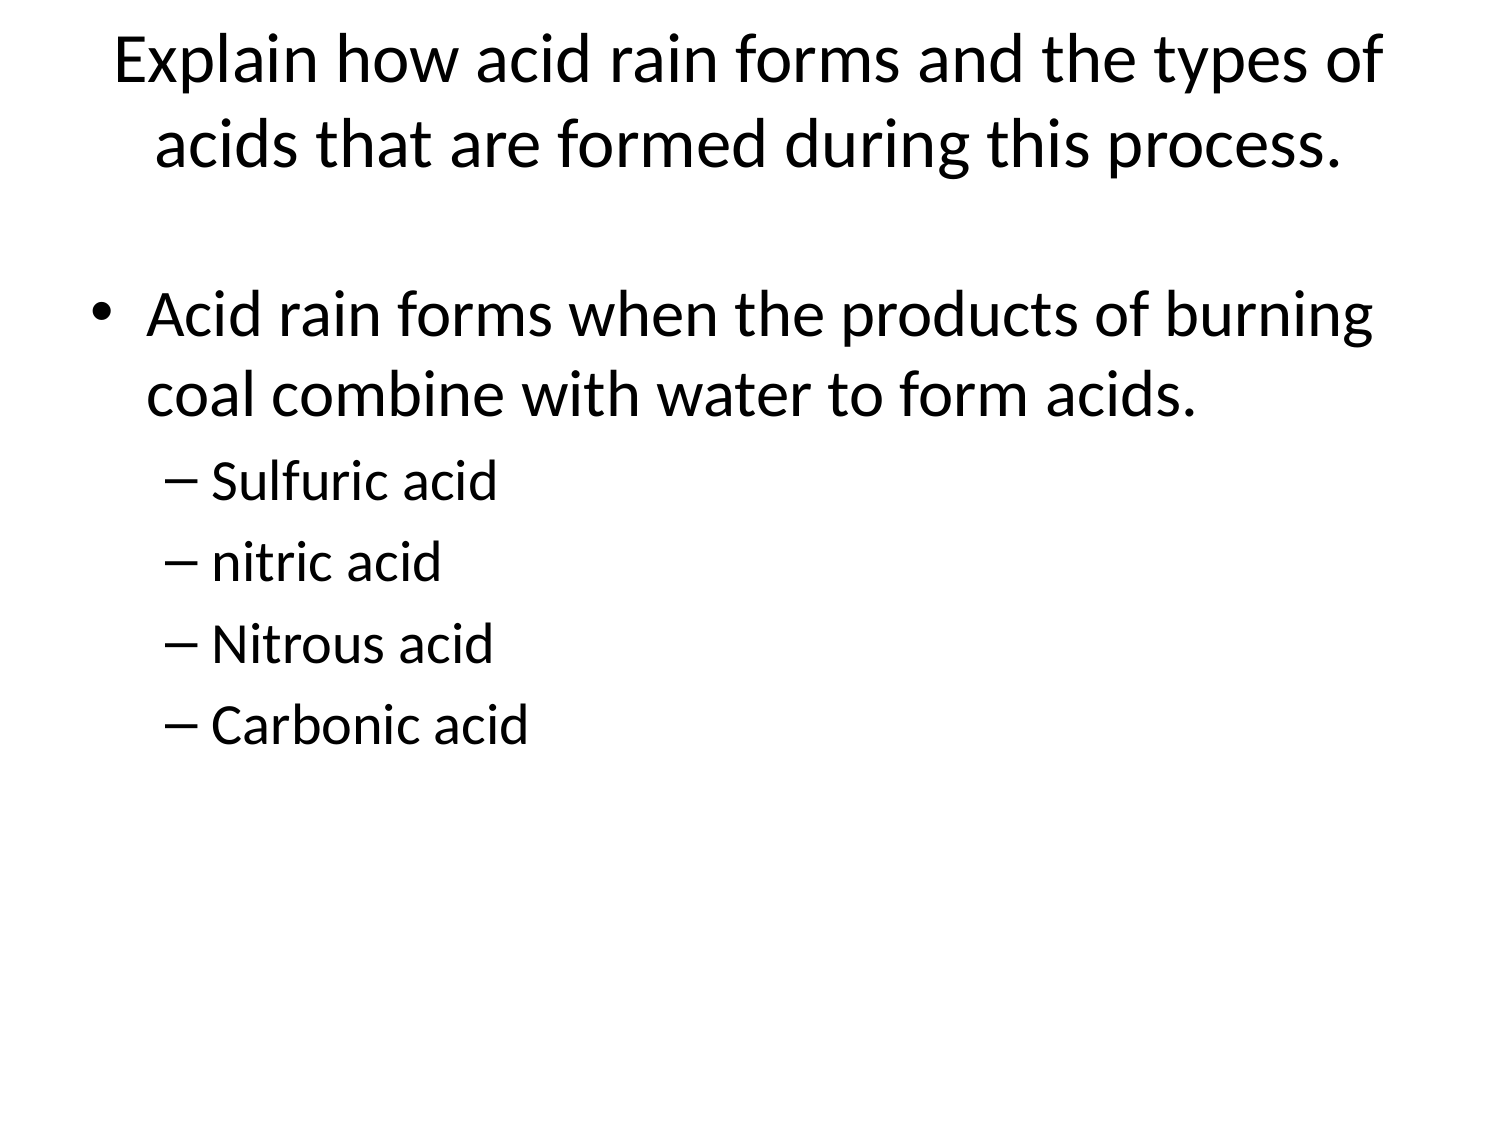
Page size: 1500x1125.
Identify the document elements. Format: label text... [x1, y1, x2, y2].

title Explain how acid rain forms and the types of acids that are formed during this process. [75, 45, 1425, 233]
list Acid rain forms when the products of burning coal combine with water to form acids. Sulfuric acid nitric acid Nitrous acid Carbonic acid [75, 262, 1425, 1005]
